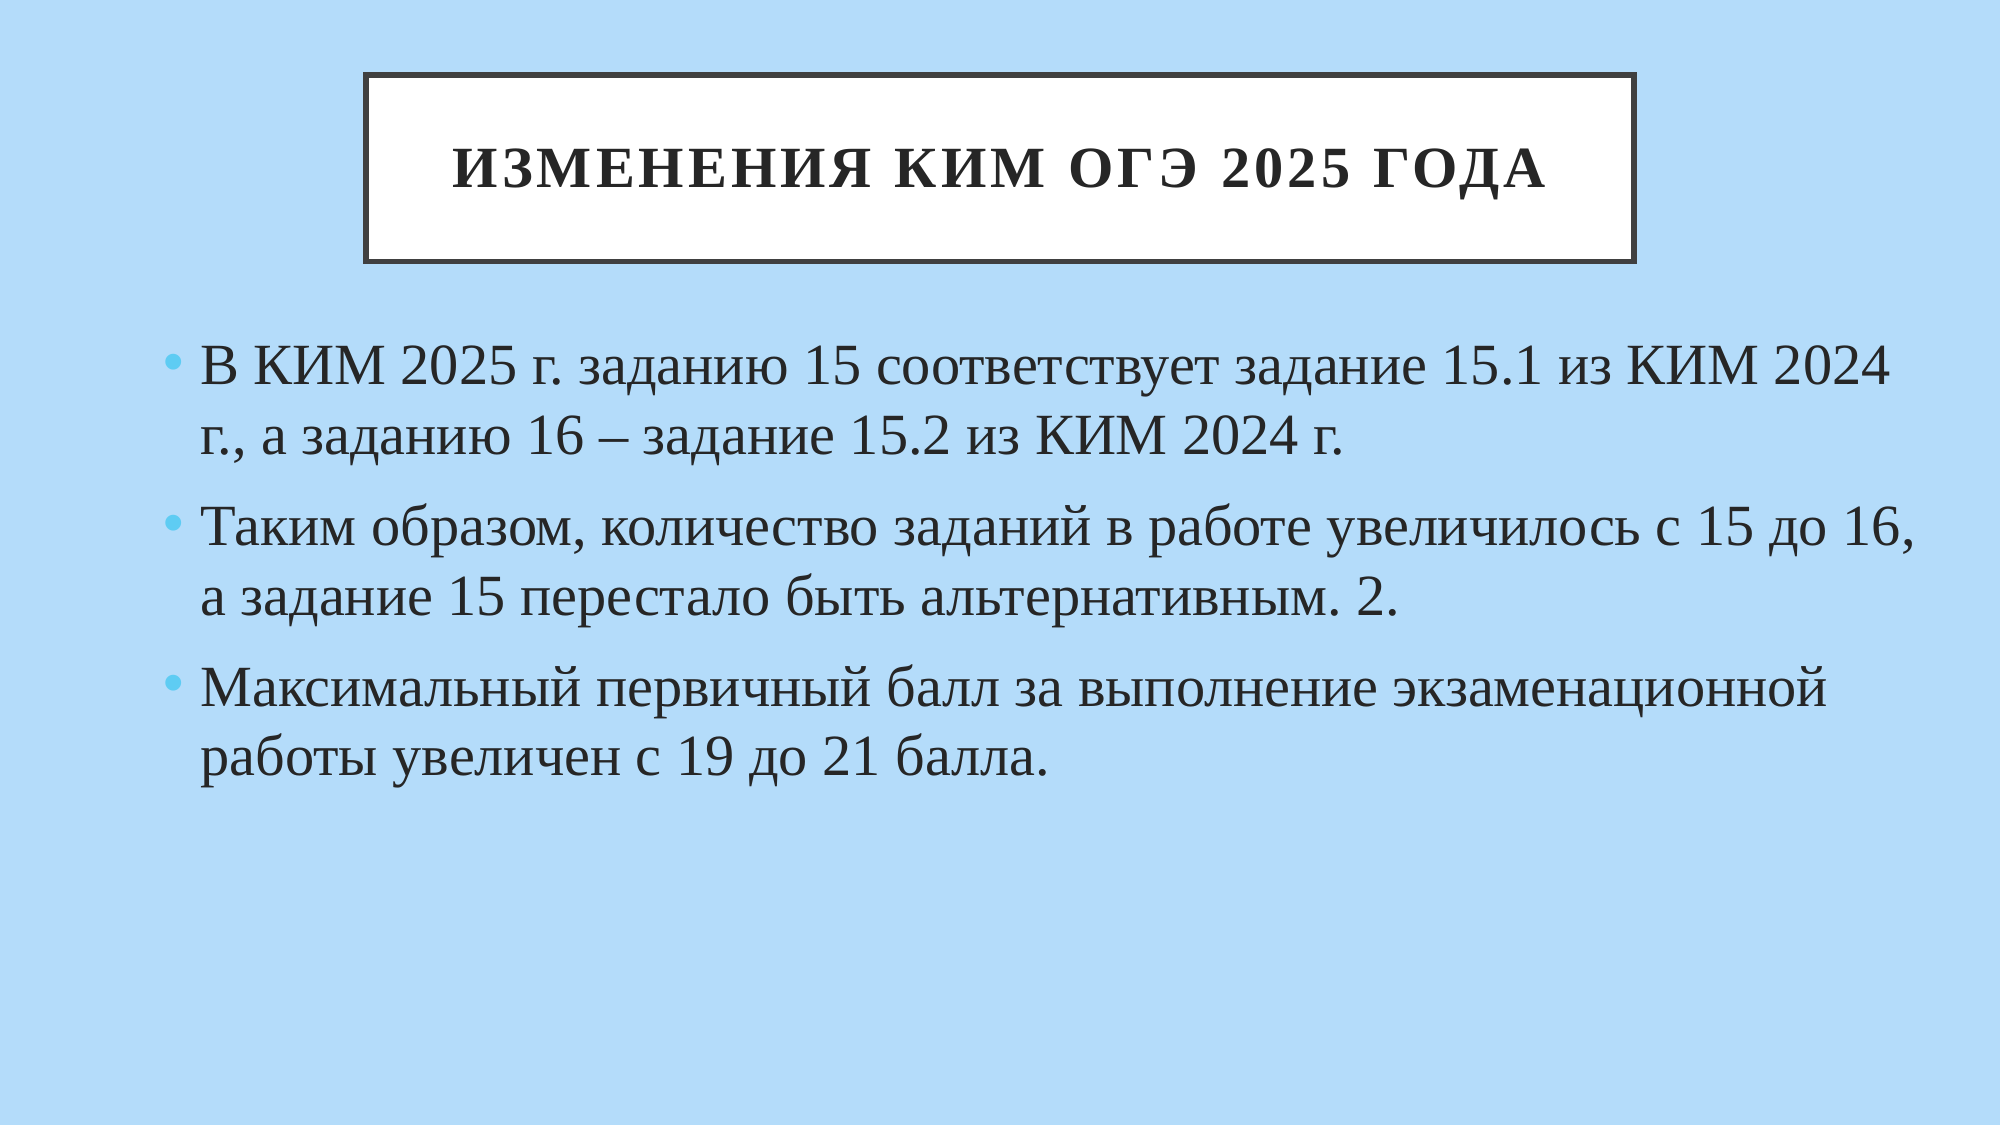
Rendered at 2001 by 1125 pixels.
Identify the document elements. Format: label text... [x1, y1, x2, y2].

title Изменения КИМ ОГЭ 2025 года [363, 72, 1637, 264]
list В КИМ 2025 г. заданию 15 соответствует задание 15.1 из КИМ 2024 г., а заданию 16 – задание 15.2 из КИМ 2024 г. Таким образом, количество заданий в работе увеличилось с 15 до 16, а задание 15 перестало быть альтернативным. 2. Максимальный первичный балл за выполнение экзаменационной работы увеличен с 19 до 21 балла. [148, 319, 1964, 942]
